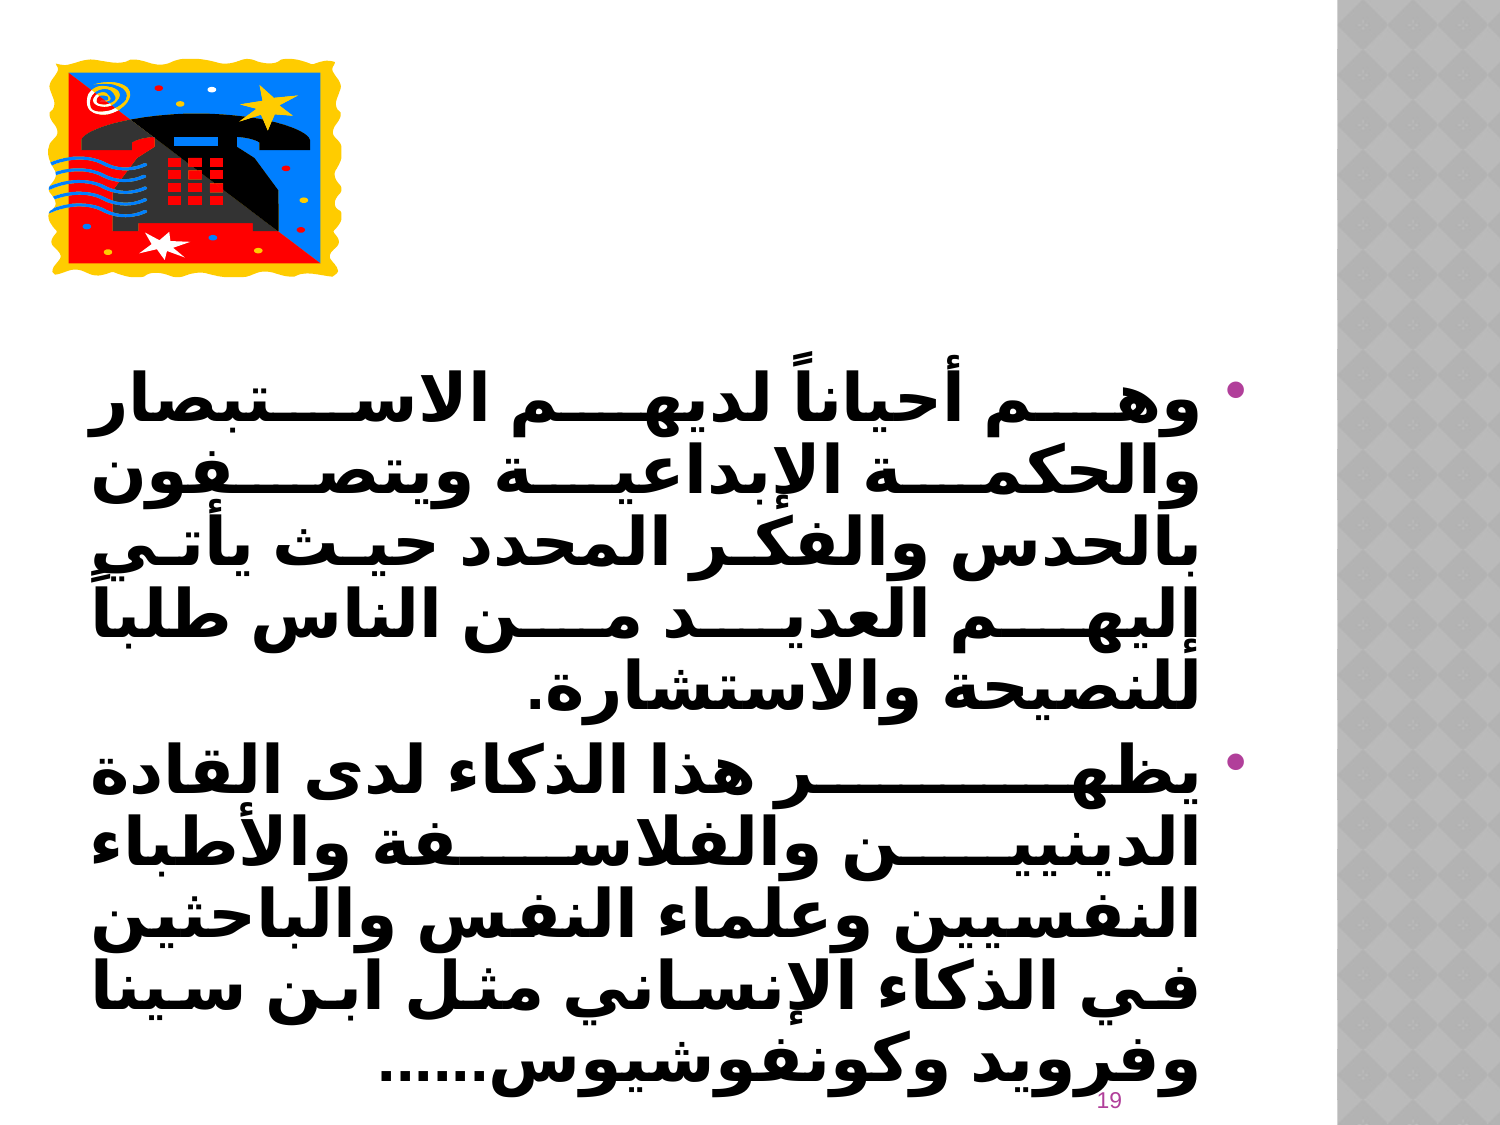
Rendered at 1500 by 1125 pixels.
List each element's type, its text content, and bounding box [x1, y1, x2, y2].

slide_number 19 [1025, 1075, 1123, 1113]
picture [46, 58, 343, 278]
list وهم أحياناً لديهم الاستبصار والحكمة الإبداعية ويتصفون بالحدس والفكر المحدد حيث يأتي إليهم العديد من الناس طلباً للنصيحة والاستشارة. يظهر هذا الذكاء لدى القادة الدينيين والفلاسفة والأطباء النفسيين وعلماء النفس والباحثين في الذكاء الإنساني مثل ابن سينا وفرويد وكونفوشيوس...... [74, 263, 1263, 1060]
